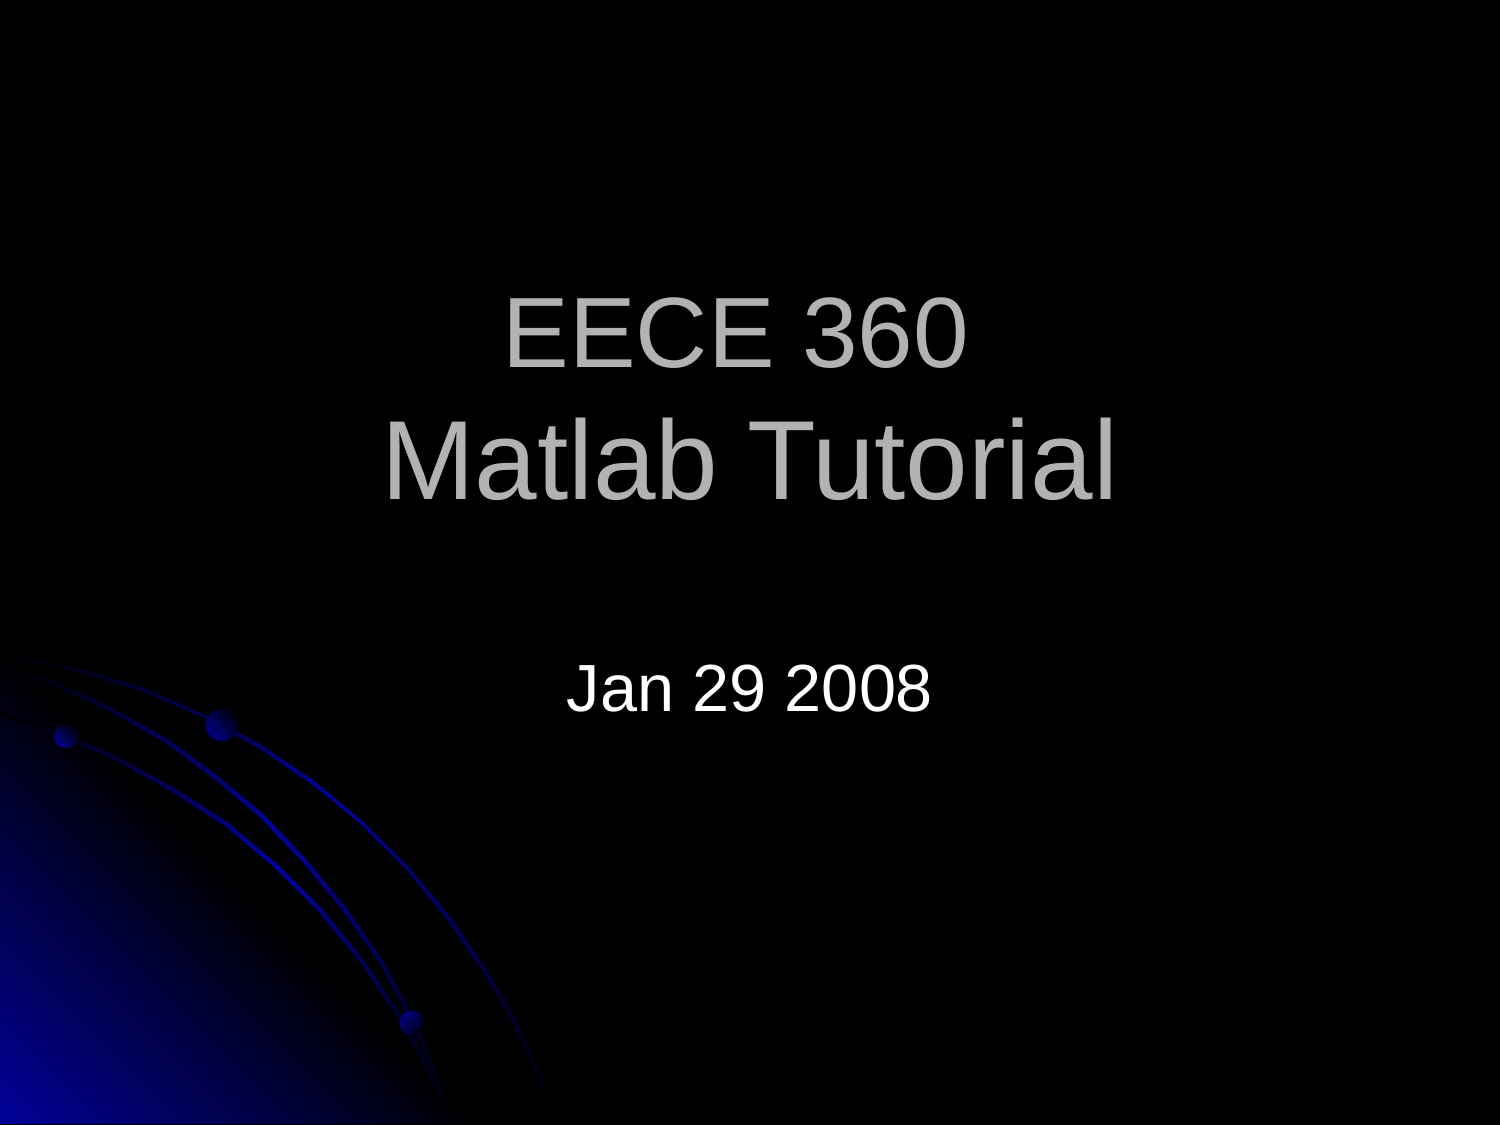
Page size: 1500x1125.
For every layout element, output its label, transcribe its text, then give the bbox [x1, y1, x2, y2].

title EECE 360 Matlab Tutorial [111, 231, 1388, 559]
subtitle Jan 29 2008 [224, 637, 1276, 926]
